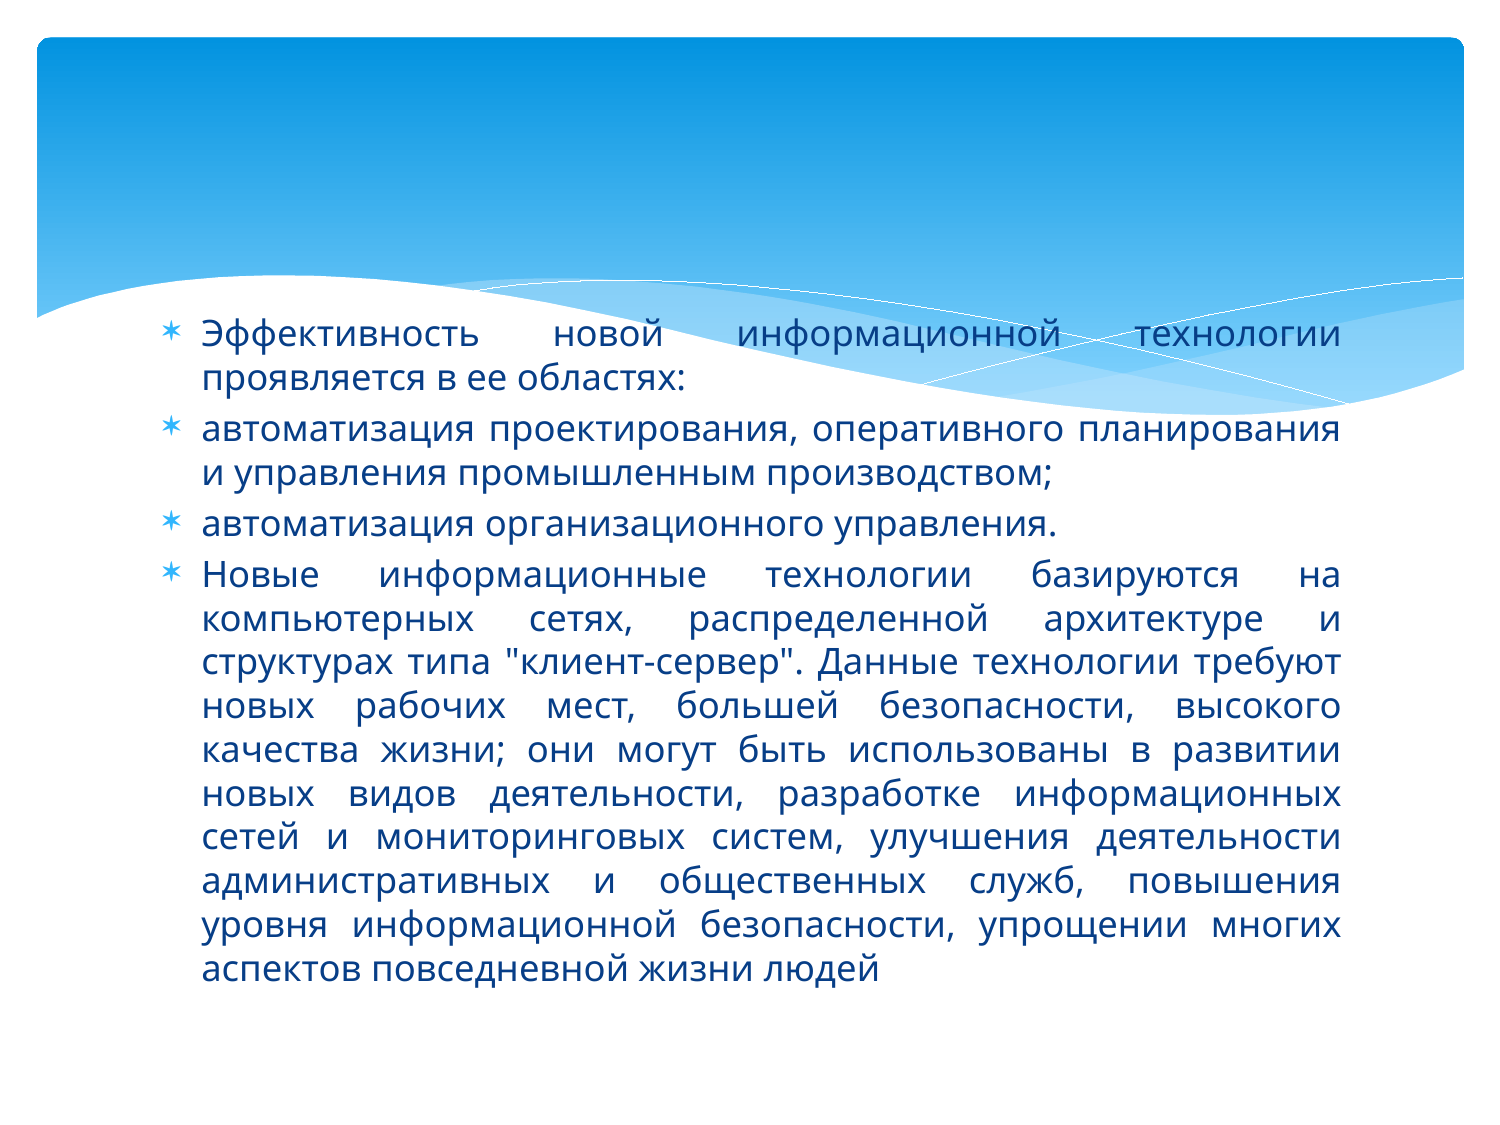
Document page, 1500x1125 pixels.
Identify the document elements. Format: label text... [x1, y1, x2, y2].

list Эффективность новой информационной технологии проявляется в ее областях: автоматизация проектирования, оперативного планирования и управления промышленным производством; автоматизация организационного управления. Новые информационные технологии базируются на компьютерных сетях, распределенной архитектуре и структурах типа "клиент-сервер". Данные технологии требуют новых рабочих мест, большей безопасности, высокого качества жизни; они могут быть использованы в развитии новых видов деятельности, разработке информационных сетей и мониторинговых систем, улучшения деятельности административных и общественных служб, повышения уровня информационной безопасности, упрощении многих аспектов повседневной жизни людей [147, 302, 1359, 1005]
